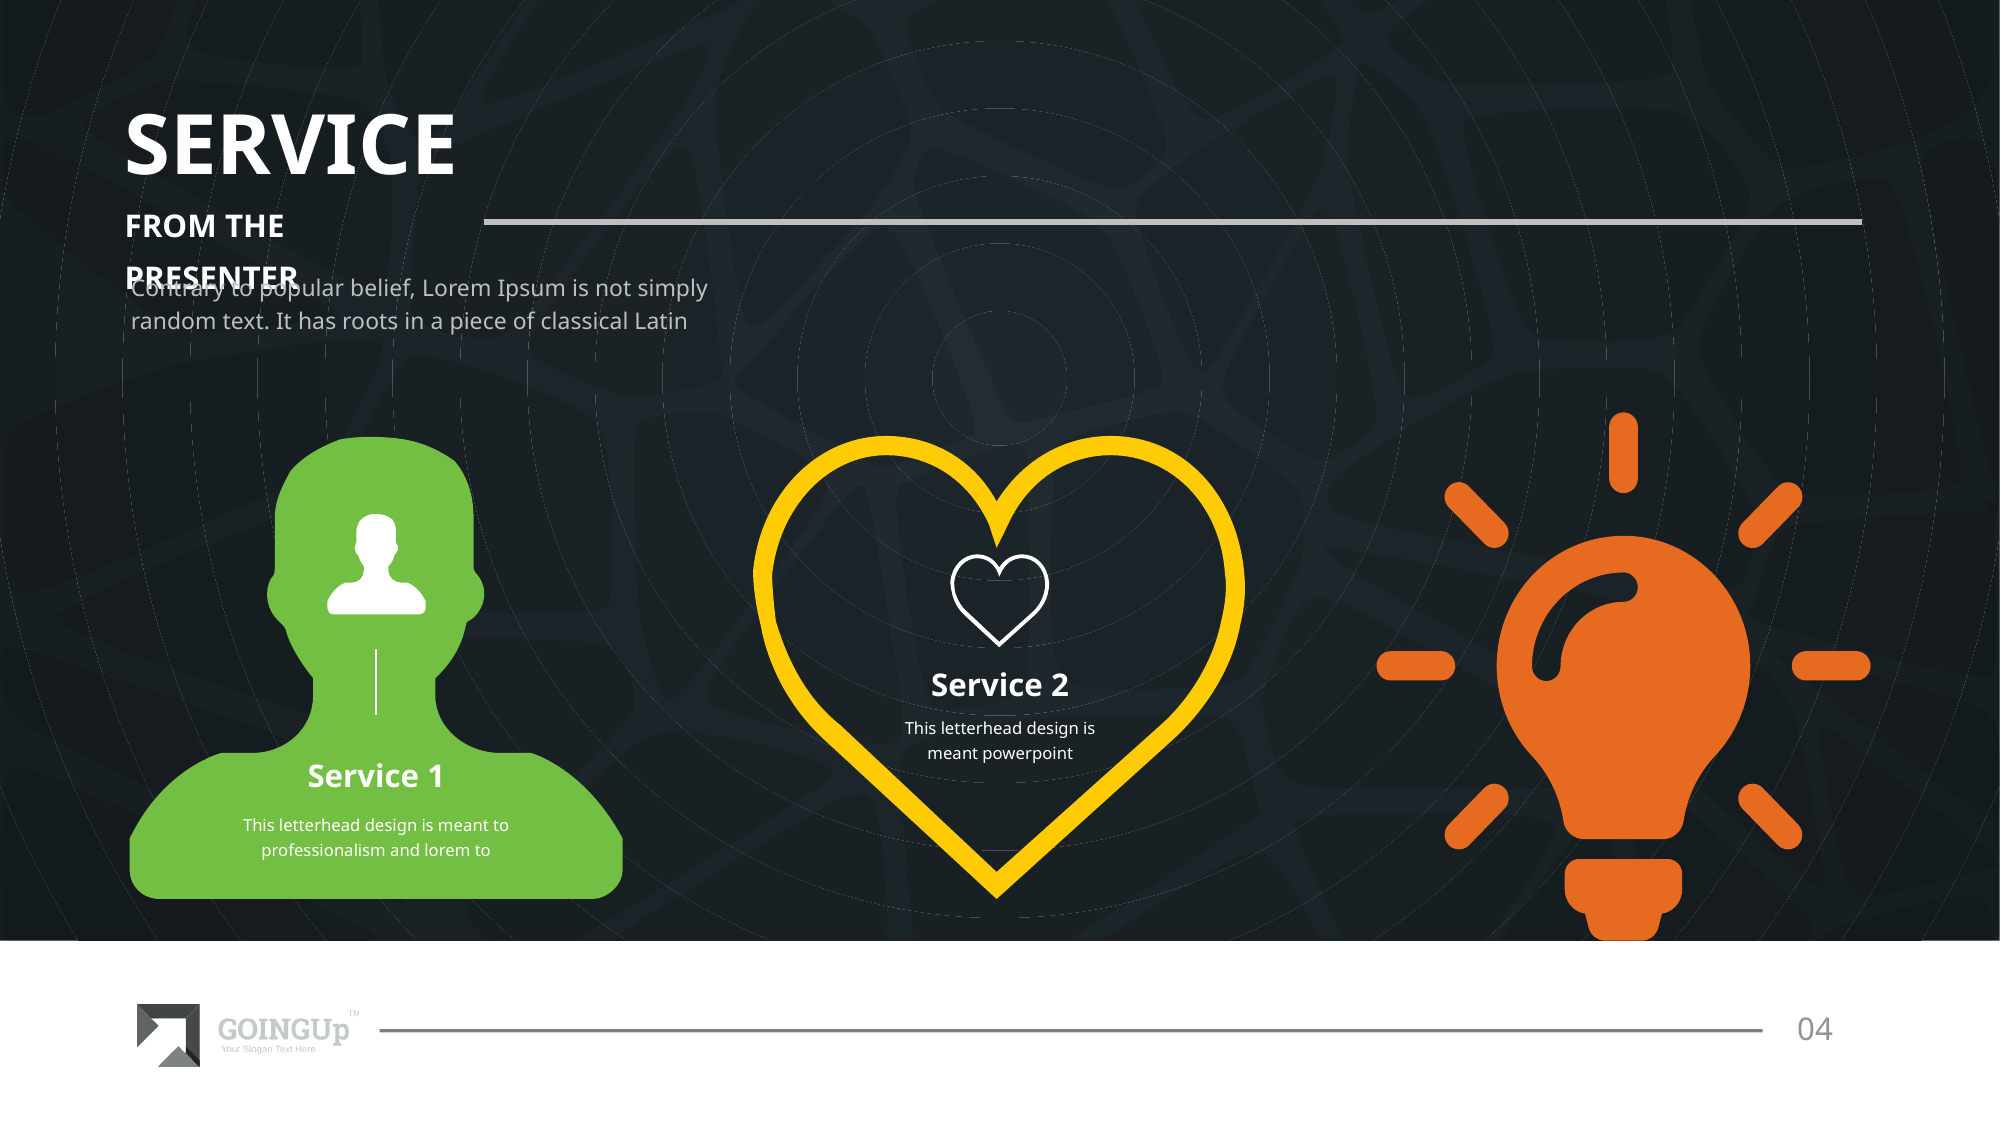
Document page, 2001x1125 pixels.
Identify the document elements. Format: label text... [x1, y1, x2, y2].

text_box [0, 0, 2000, 941]
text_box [235, 748, 518, 863]
slide_number 04 [1767, 983, 1863, 1079]
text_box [878, 554, 1122, 778]
